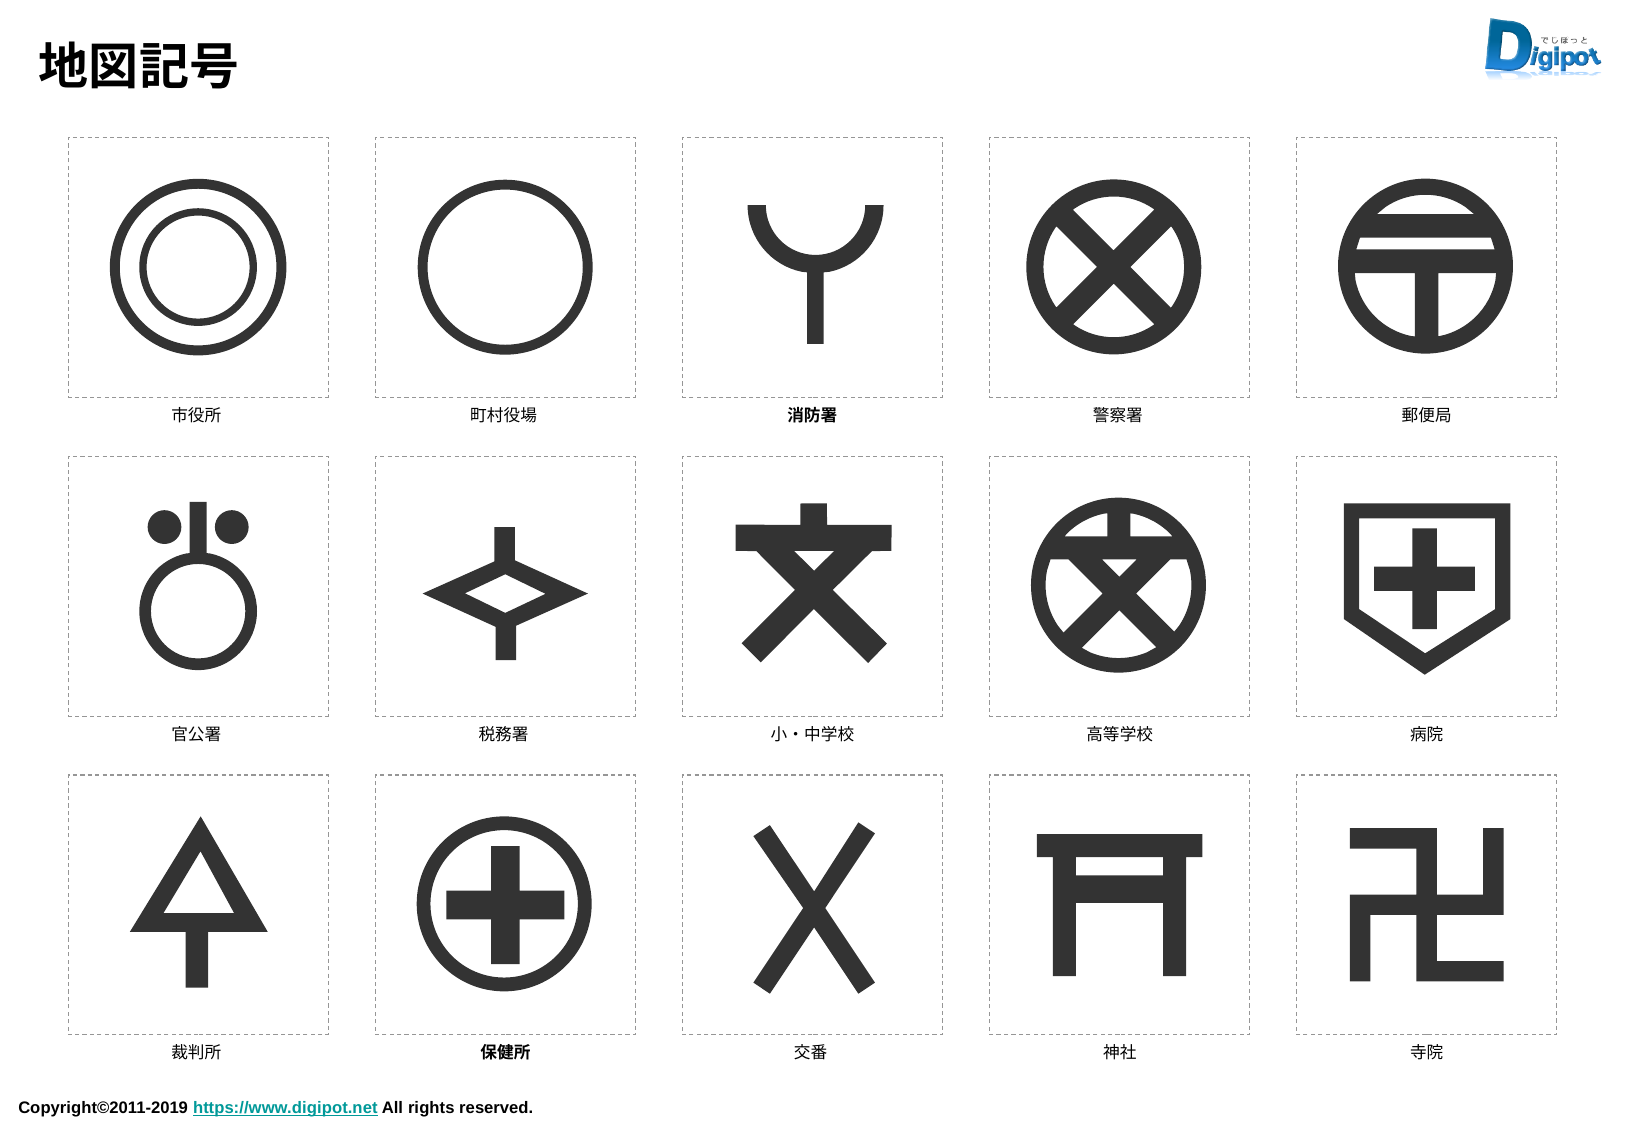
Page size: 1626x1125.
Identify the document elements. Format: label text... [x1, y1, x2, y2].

text_box 保健所 [375, 1034, 636, 1063]
text_box 病院 [1296, 716, 1557, 744]
text_box 税務署 [375, 716, 636, 744]
text_box 小・中学校 [682, 716, 943, 744]
text_box [417, 179, 593, 355]
text_box [109, 178, 287, 356]
text_box 市役所 [68, 397, 329, 425]
title 地図記号 [23, 25, 884, 104]
text_box 警察署 [989, 397, 1250, 425]
text_box [139, 501, 258, 671]
text_box [422, 527, 588, 661]
text_box [129, 816, 268, 988]
text_box 町村役場 [375, 397, 636, 425]
text_box 高等学校 [989, 716, 1250, 744]
text_box 官公署 [68, 716, 329, 744]
text_box 神社 [989, 1034, 1250, 1063]
text_box 裁判所 [68, 1034, 329, 1063]
text_box [1026, 179, 1202, 355]
text_box [1030, 497, 1206, 673]
picture [1485, 18, 1602, 82]
text_box 交番 [682, 1034, 943, 1063]
text_box [747, 205, 884, 344]
text_box [753, 822, 875, 994]
text_box [1338, 178, 1513, 354]
text_box [1036, 834, 1203, 977]
text_box 消防署 [682, 397, 943, 425]
text_box 寺院 [1296, 1034, 1557, 1063]
text_box 郵便局 [1296, 397, 1557, 425]
text_box [1349, 828, 1504, 982]
text_box [1343, 503, 1511, 675]
text_box [416, 816, 592, 992]
text_box [735, 503, 892, 664]
